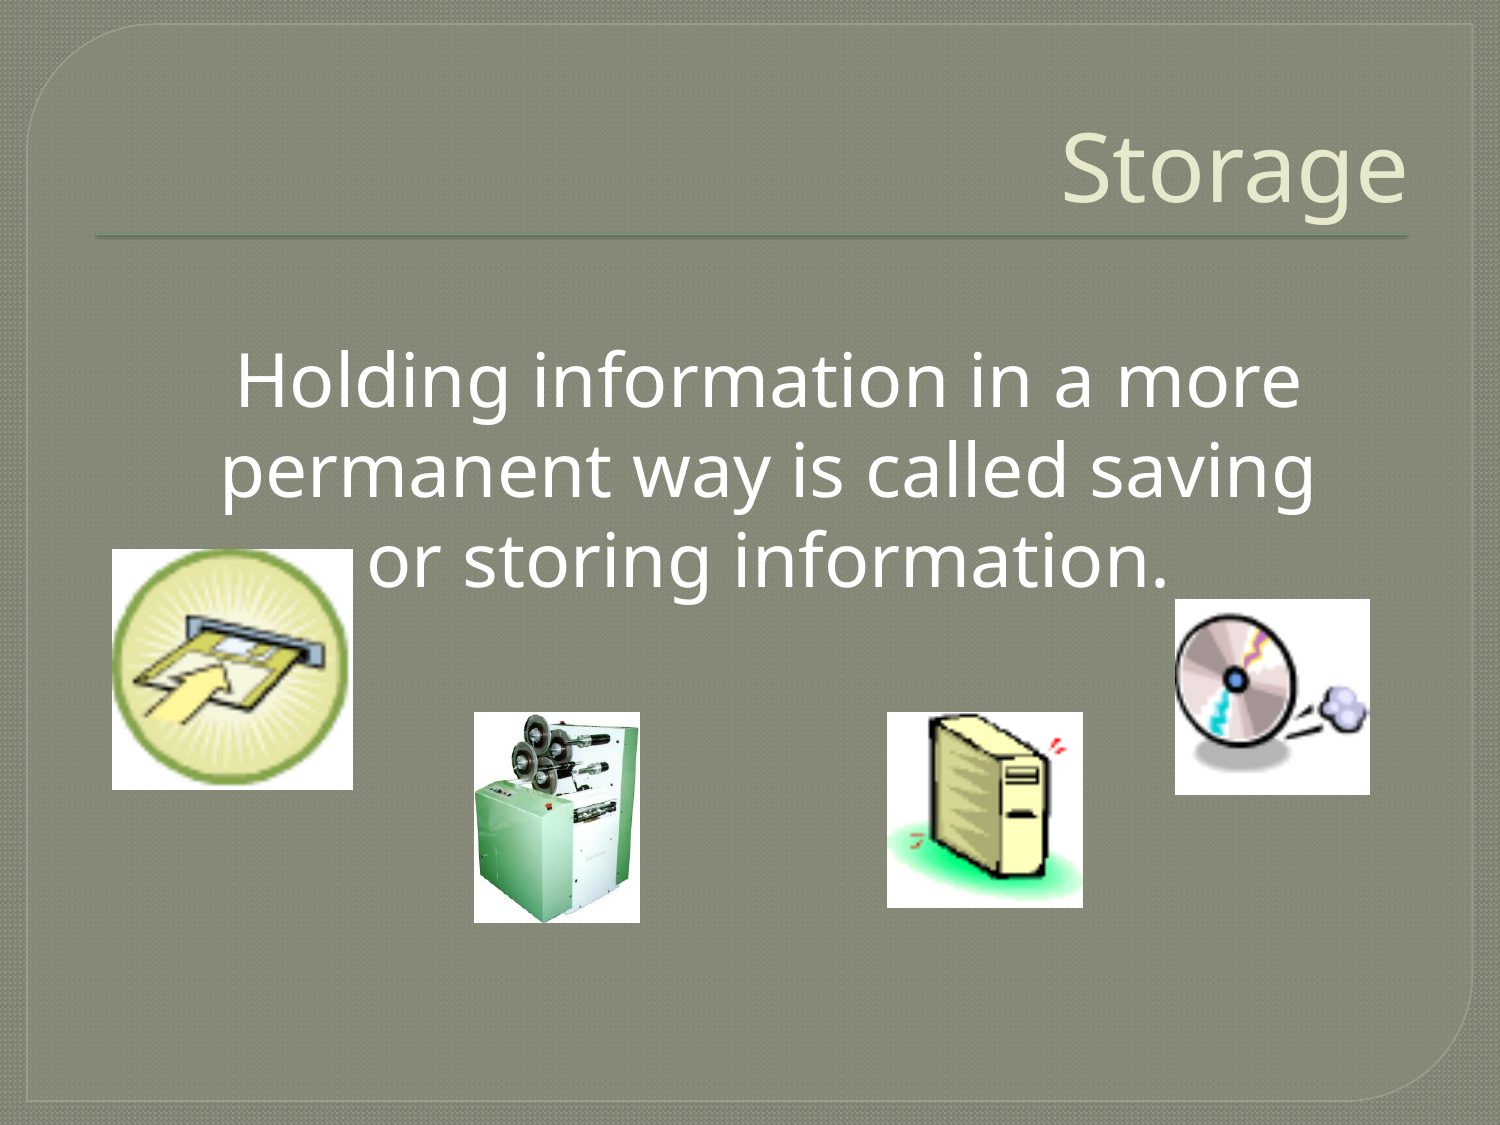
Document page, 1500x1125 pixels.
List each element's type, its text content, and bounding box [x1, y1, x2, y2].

text_box Holding information in a more permanent way is called saving or storing information. [162, 324, 1375, 610]
picture [112, 549, 353, 791]
title Storage [75, 41, 1425, 229]
picture [887, 712, 1083, 908]
picture [1174, 599, 1371, 796]
picture [474, 712, 640, 923]
